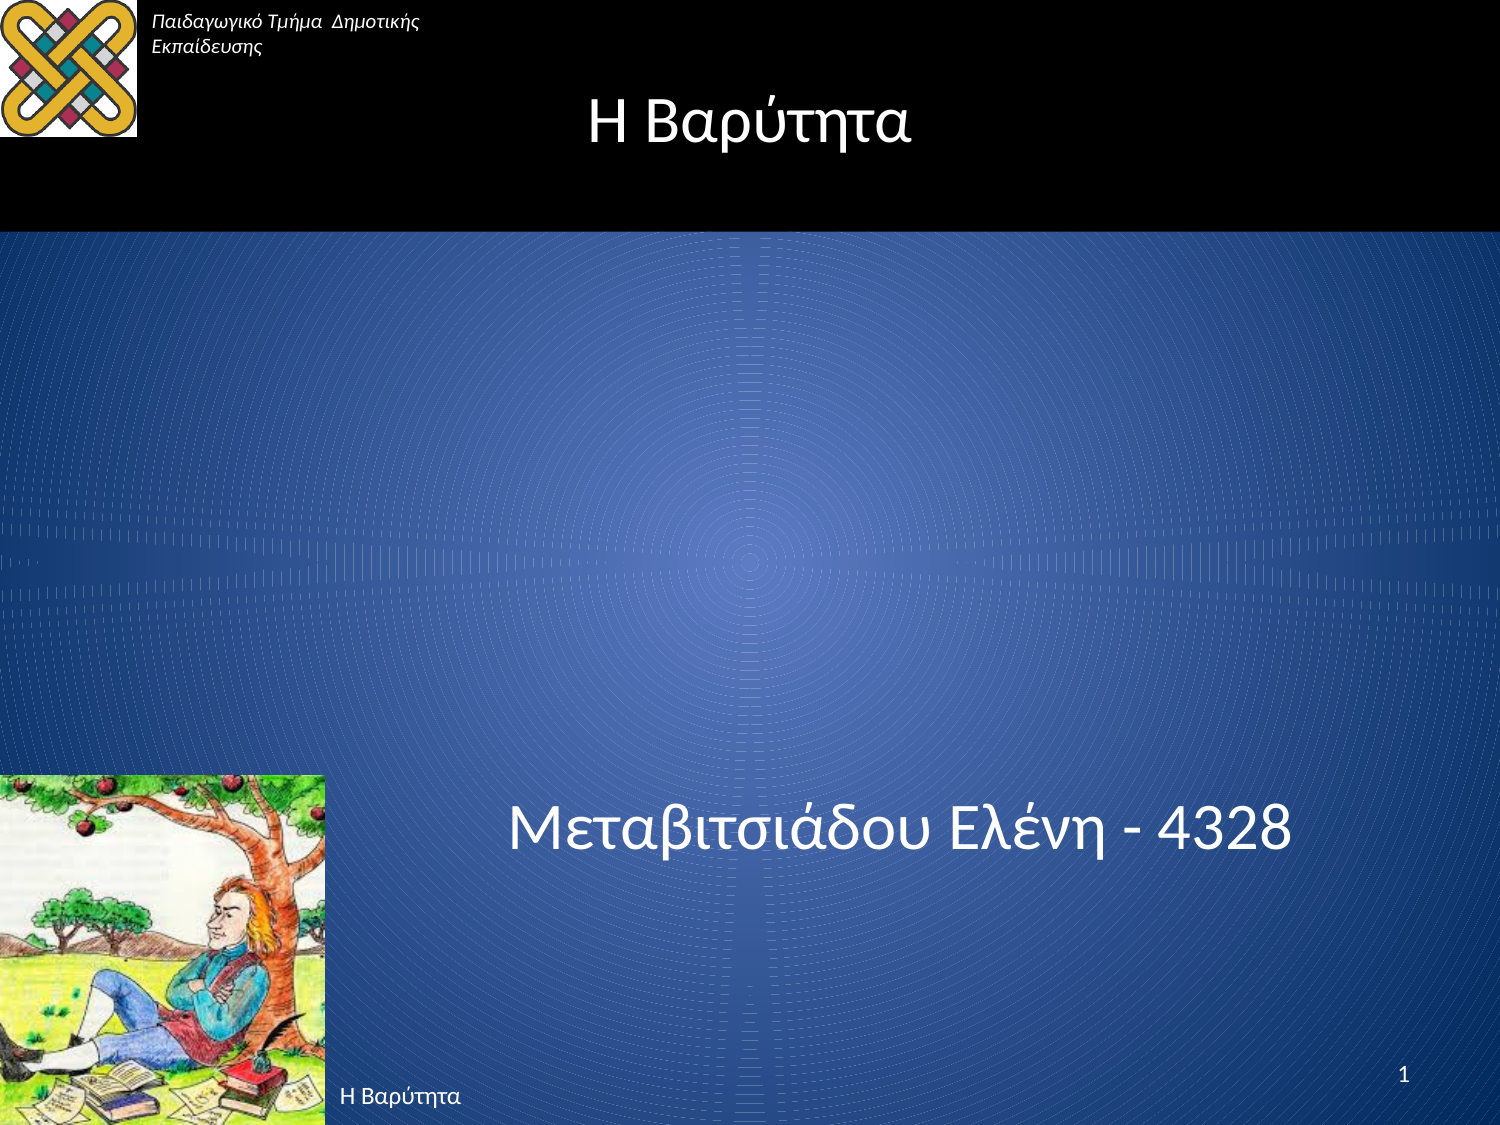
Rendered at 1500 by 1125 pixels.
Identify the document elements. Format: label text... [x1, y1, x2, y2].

picture [0, 774, 325, 1125]
title Η Βαρύτητα [0, 0, 1500, 232]
slide_number Η Βαρύτητα [330, 1064, 675, 1125]
slide_number 1 [1074, 1042, 1425, 1103]
subtitle Μεταβιτσιάδου Ελένη - 4328 [431, 775, 1370, 894]
picture [0, 0, 138, 138]
text_box Παιδαγωγικό Τμήμα Δημοτικής Εκπαίδευσης [139, 0, 470, 65]
